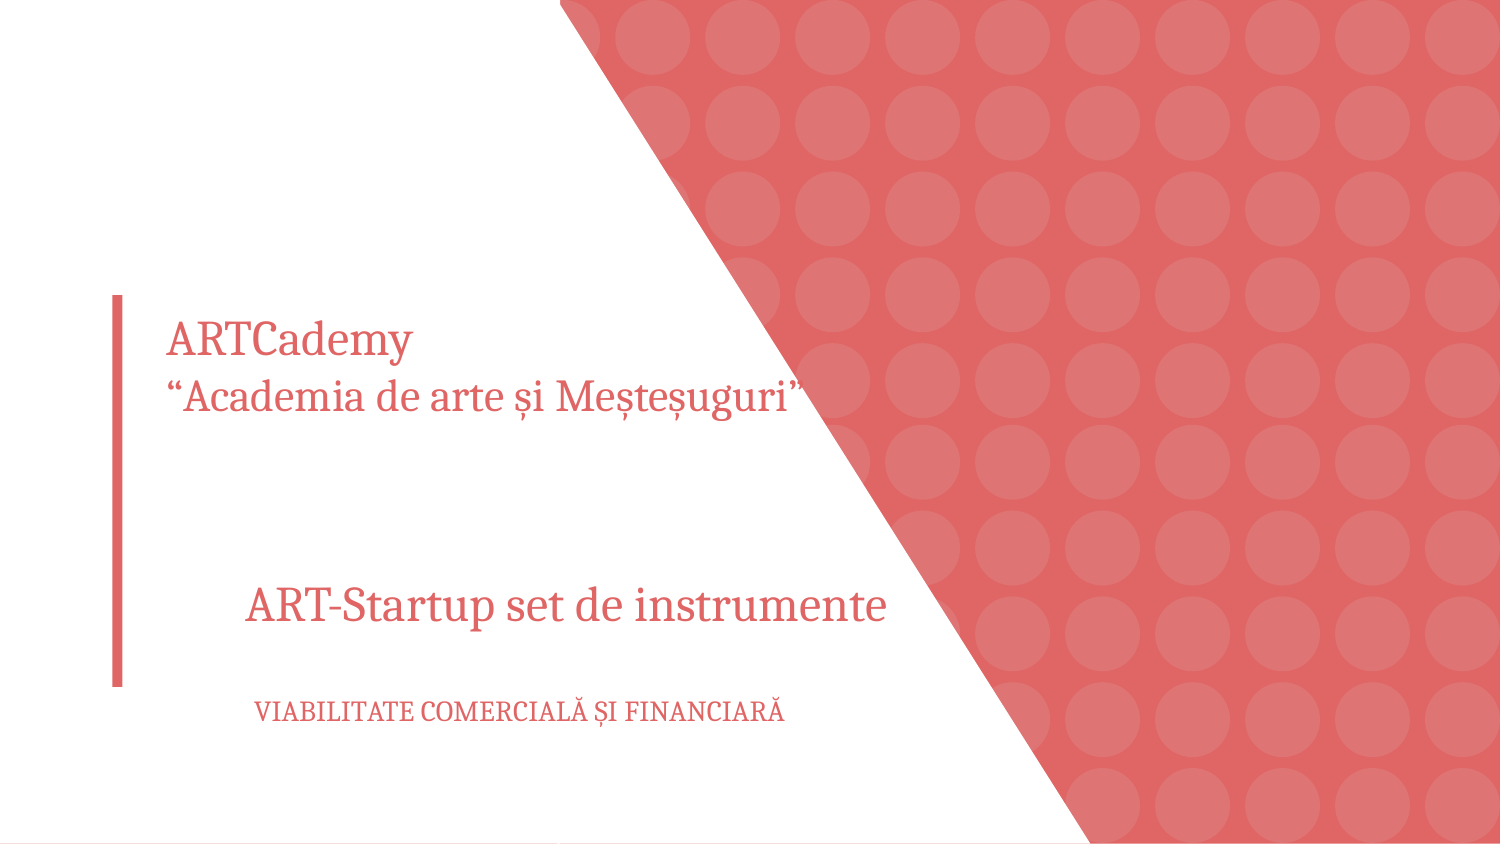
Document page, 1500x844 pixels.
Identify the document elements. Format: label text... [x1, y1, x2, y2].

text_box ART-Startup set de instrumente VIABILITATE COMERCIALĂ ŞI FINANCIARĂ [231, 564, 903, 735]
title ARTCademy “Academia de arte şi Meşteşuguri” [151, 330, 973, 436]
subtitle [151, 449, 968, 701]
